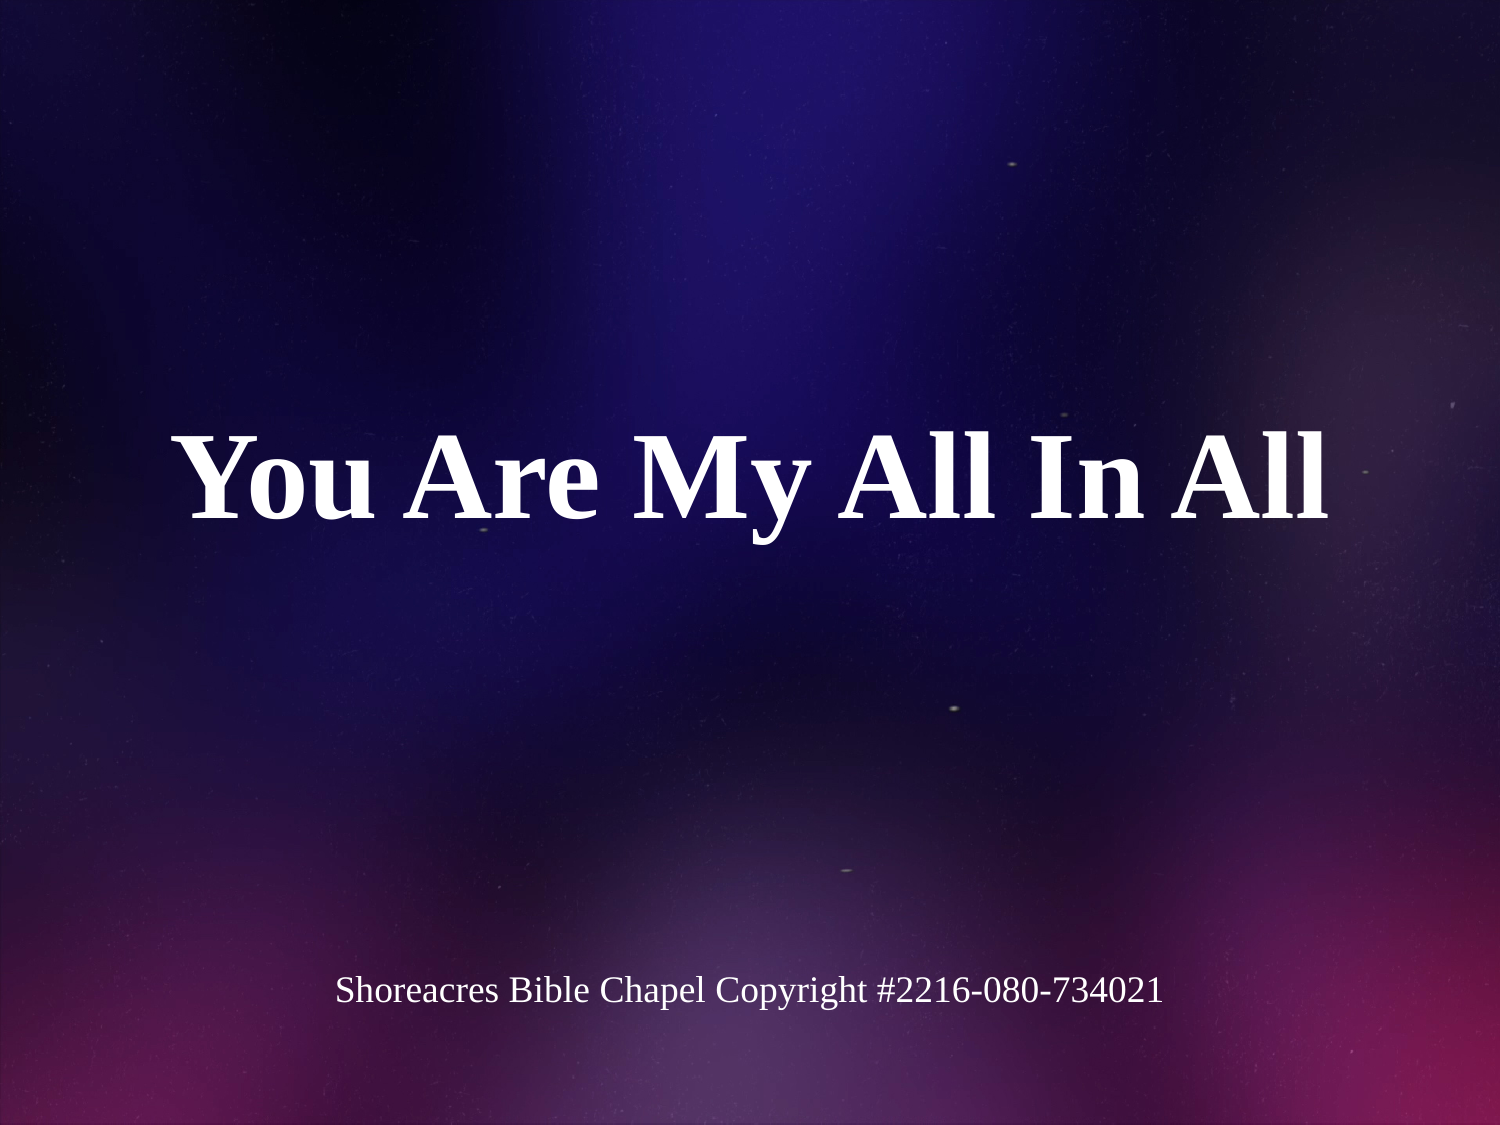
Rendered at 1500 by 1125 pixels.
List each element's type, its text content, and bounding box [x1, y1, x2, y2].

subtitle Shoreacres Bible Chapel Copyright #2216-080-734021 [225, 800, 1275, 1088]
picture [0, 0, 1500, 1125]
title You Are My All In All [112, 375, 1388, 563]
